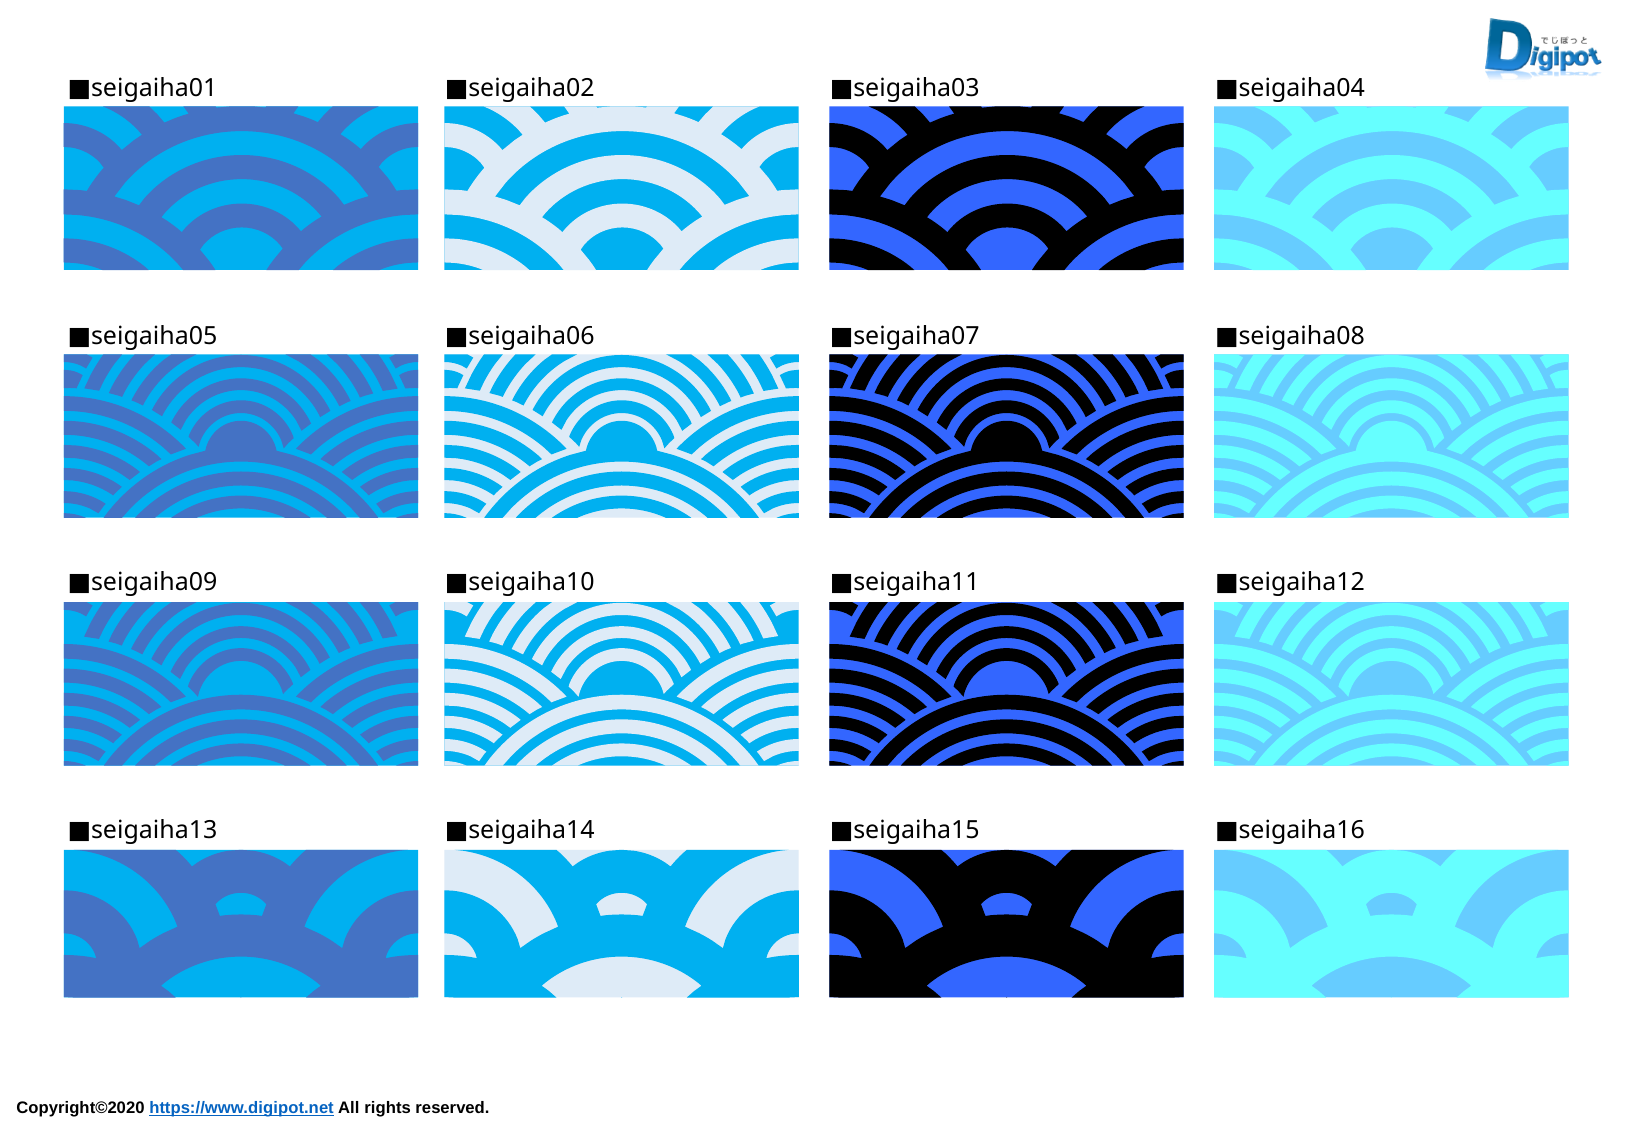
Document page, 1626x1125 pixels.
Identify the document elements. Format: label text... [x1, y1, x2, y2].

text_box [1214, 602, 1569, 766]
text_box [829, 849, 1184, 998]
text_box ■seigaiha07 [815, 312, 995, 357]
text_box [63, 602, 419, 766]
text_box ■seigaiha11 [815, 558, 995, 604]
text_box ■seigaiha14 [429, 806, 610, 851]
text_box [63, 106, 419, 270]
text_box ■seigaiha13 [52, 806, 233, 851]
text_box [1214, 849, 1569, 998]
text_box ■seigaiha10 [429, 558, 610, 604]
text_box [1214, 354, 1569, 518]
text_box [63, 354, 419, 518]
text_box ■seigaiha16 [1200, 806, 1380, 851]
text_box ■seigaiha05 [52, 312, 233, 357]
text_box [1214, 106, 1569, 270]
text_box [829, 602, 1184, 766]
text_box ■seigaiha04 [1200, 64, 1380, 109]
picture [1485, 18, 1602, 82]
text_box ■seigaiha01 [52, 64, 233, 109]
text_box ■seigaiha09 [52, 558, 233, 604]
text_box ■seigaiha03 [815, 64, 995, 109]
text_box ■seigaiha15 [815, 806, 995, 851]
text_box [444, 849, 799, 998]
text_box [444, 354, 799, 518]
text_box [829, 106, 1184, 270]
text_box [444, 106, 799, 270]
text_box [829, 354, 1184, 518]
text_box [444, 602, 799, 766]
text_box ■seigaiha02 [429, 64, 610, 109]
text_box ■seigaiha06 [429, 312, 610, 357]
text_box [63, 849, 419, 998]
text_box ■seigaiha08 [1200, 312, 1380, 357]
text_box ■seigaiha12 [1200, 558, 1380, 604]
